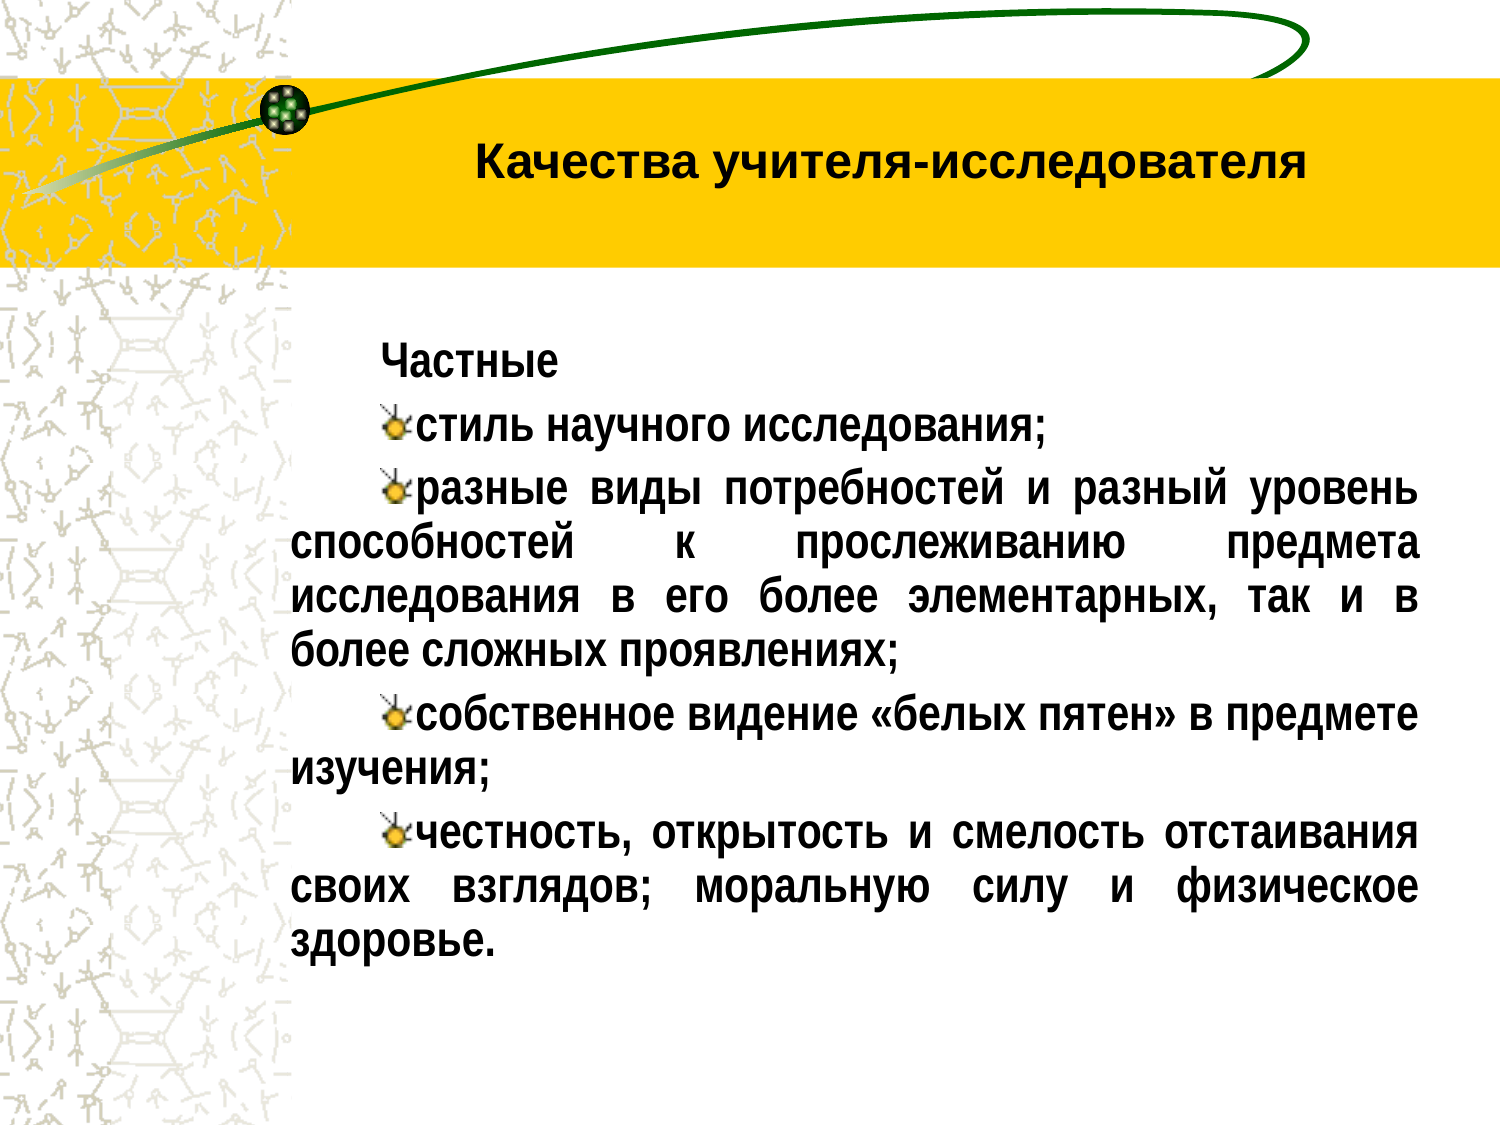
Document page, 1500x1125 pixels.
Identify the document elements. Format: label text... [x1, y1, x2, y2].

picture [380, 404, 416, 440]
picture [380, 694, 416, 730]
picture [380, 812, 416, 848]
list Частные стиль научного исследования; разные виды потребностей и разный уровень способностей к прослеживанию предмета исследования в его более элементарных, так и в более сложных проявлениях; собственное видение «белых пятен» в предмете изучения; честность, открытость и смелость отстаивания своих взглядов; моральную силу и физическое здоровье. [218, 326, 1436, 1125]
title Качества учителя-исследователя [253, 148, 1500, 197]
picture [380, 468, 416, 504]
picture [0, 0, 292, 1125]
